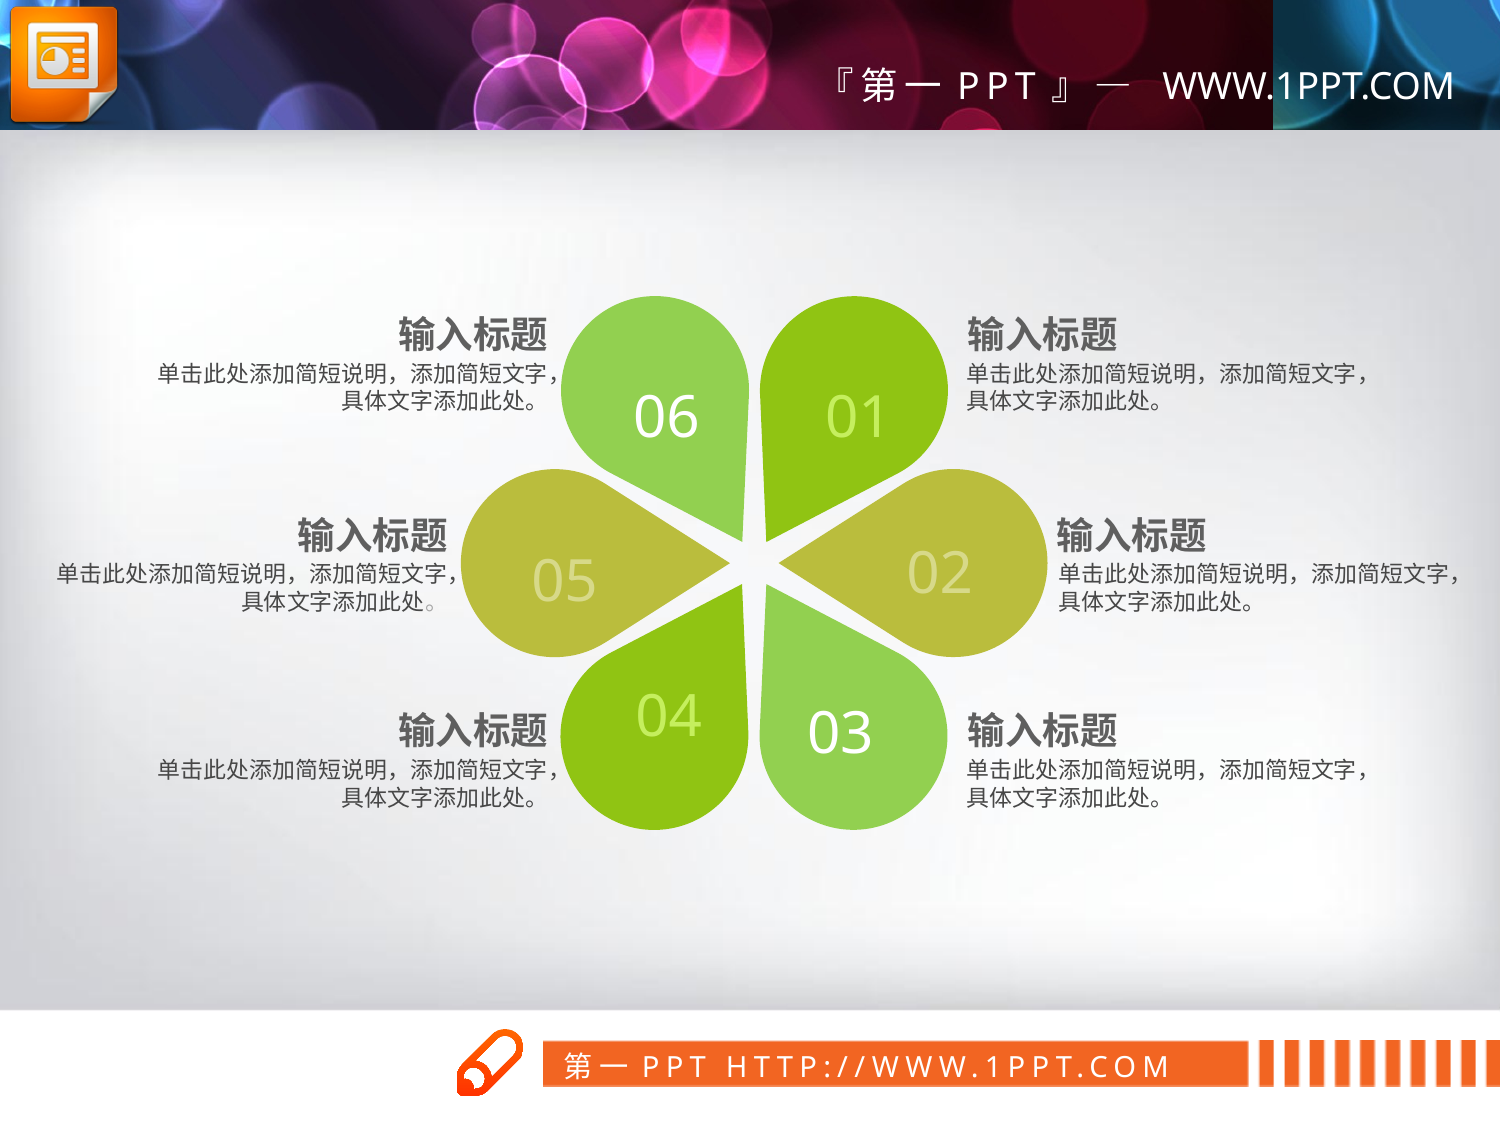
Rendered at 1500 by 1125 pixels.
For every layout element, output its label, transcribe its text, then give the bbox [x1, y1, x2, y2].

text_box [560, 584, 749, 830]
text_box 单击此处添加简短说明，添加简短文字， 具体文字添加此处。 [966, 755, 1378, 811]
text_box 单击此处添加简短说明，添加简短文字， 具体文字添加此处。 [136, 755, 549, 811]
text_box 05 [511, 533, 618, 624]
picture [0, 0, 1500, 1012]
text_box [759, 584, 946, 830]
text_box 输入标题 [908, 511, 1207, 557]
text_box 输入标题 [819, 707, 1118, 753]
text_box [460, 469, 730, 658]
text_box 03 [786, 684, 894, 775]
text_box 06 [613, 368, 720, 459]
text_box 02 [886, 525, 994, 616]
text_box 输入标题 [819, 311, 1118, 357]
text_box 输入标题 [249, 707, 549, 753]
text_box 04 [615, 667, 723, 758]
text_box 单击此处添加简短说明，添加简短文字， 具体文字添加此处。 [1058, 559, 1471, 615]
text_box 单击此处添加简短说明，添加简短文字， 具体文字添加此处。 [966, 359, 1378, 415]
picture [543, 1040, 1500, 1087]
text_box [759, 296, 948, 543]
text_box [561, 296, 750, 542]
text_box 单击此处添加简短说明，添加简短文字， 具体文字添加此处。 [136, 359, 549, 415]
text_box 01 [804, 368, 912, 459]
text_box 输入标题 [149, 511, 448, 557]
text_box [778, 469, 1048, 658]
text_box 输入标题 [249, 311, 549, 357]
text_box 单击此处添加简短说明，添加简短文字， 具体文字添加此处。 [36, 559, 448, 615]
